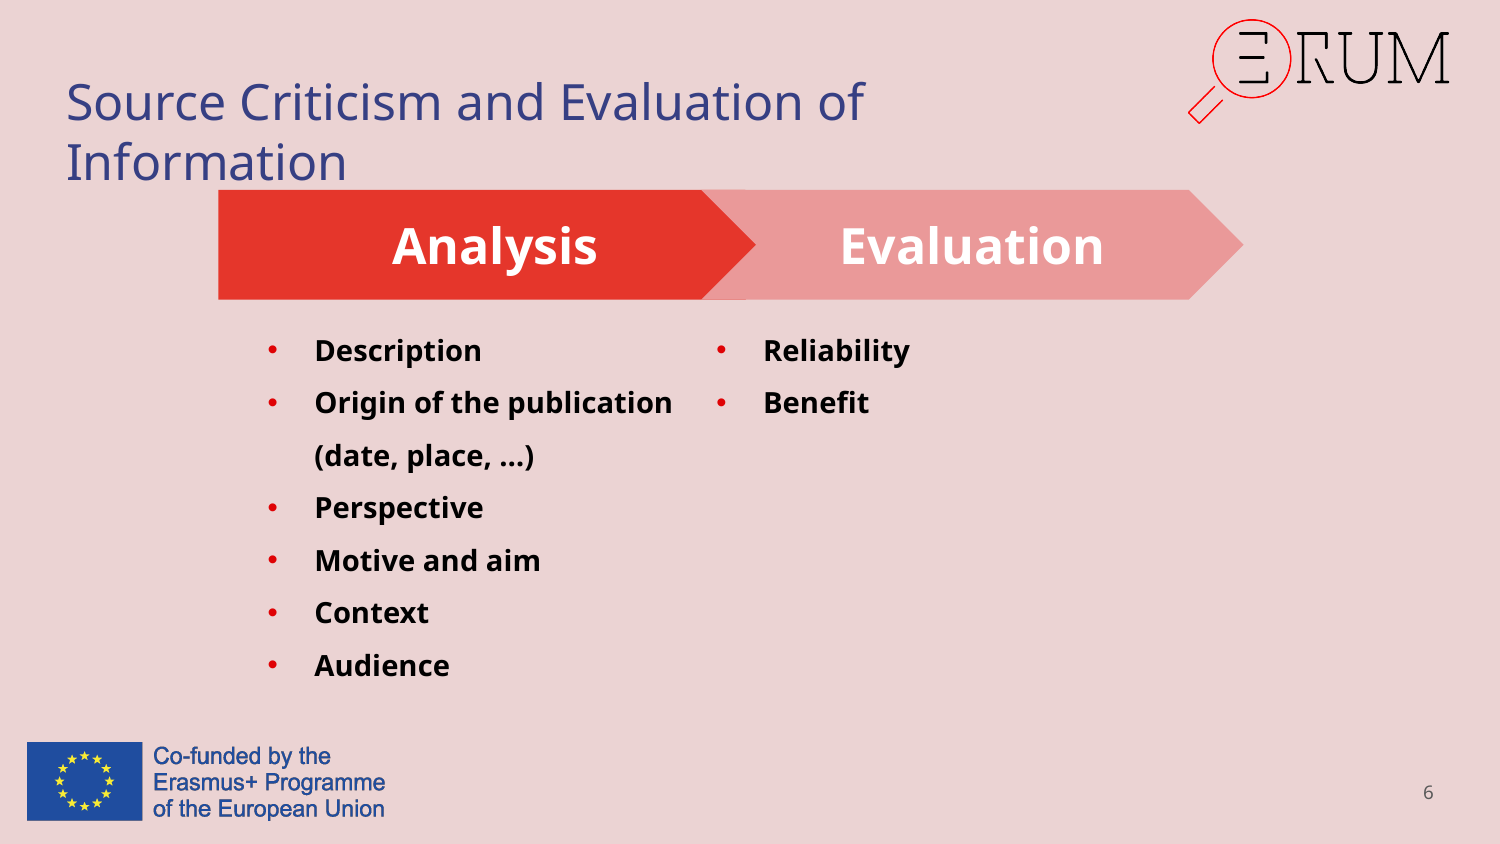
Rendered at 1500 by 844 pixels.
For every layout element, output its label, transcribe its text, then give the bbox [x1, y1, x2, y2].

slide_number 6 [1358, 761, 1449, 826]
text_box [218, 189, 1244, 762]
picture [1136, 0, 1500, 137]
picture [27, 742, 385, 821]
title Source Criticism and Evaluation of Information [51, 55, 1168, 150]
